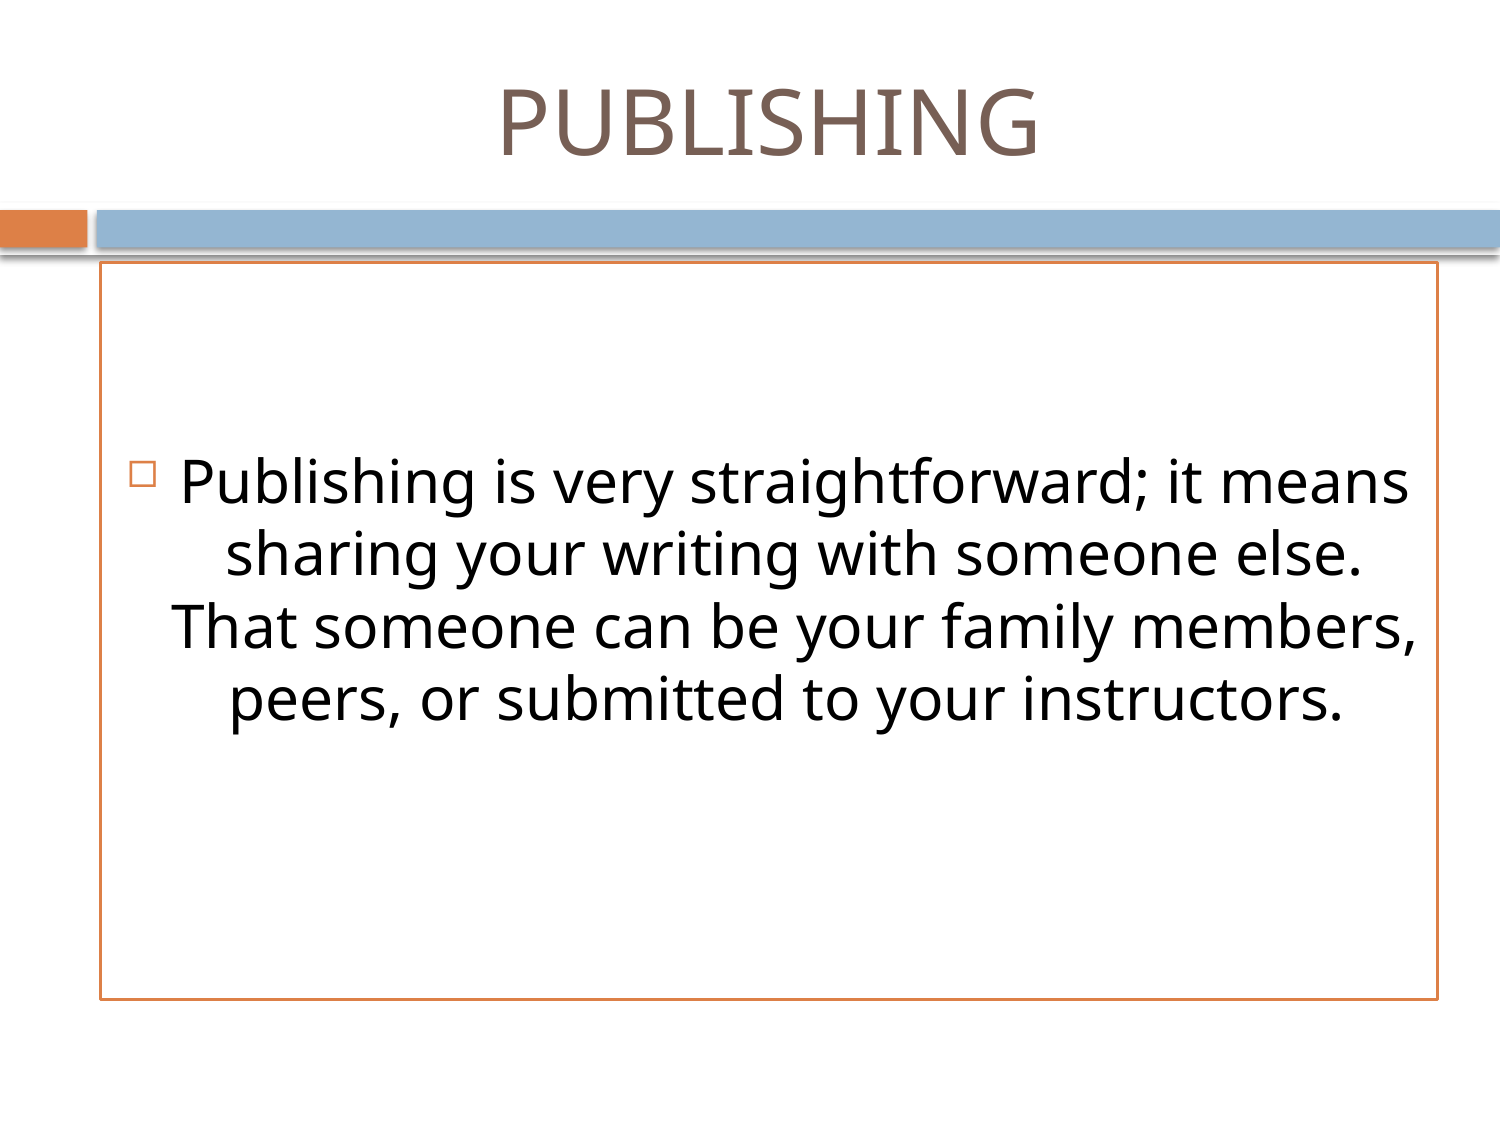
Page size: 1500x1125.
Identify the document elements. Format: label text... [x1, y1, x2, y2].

list Publishing is very straightforward; it means sharing your writing with someone else. That someone can be your family members, peers, or submitted to your instructors. [99, 261, 1439, 1001]
title PUBLISHING [100, 37, 1438, 200]
